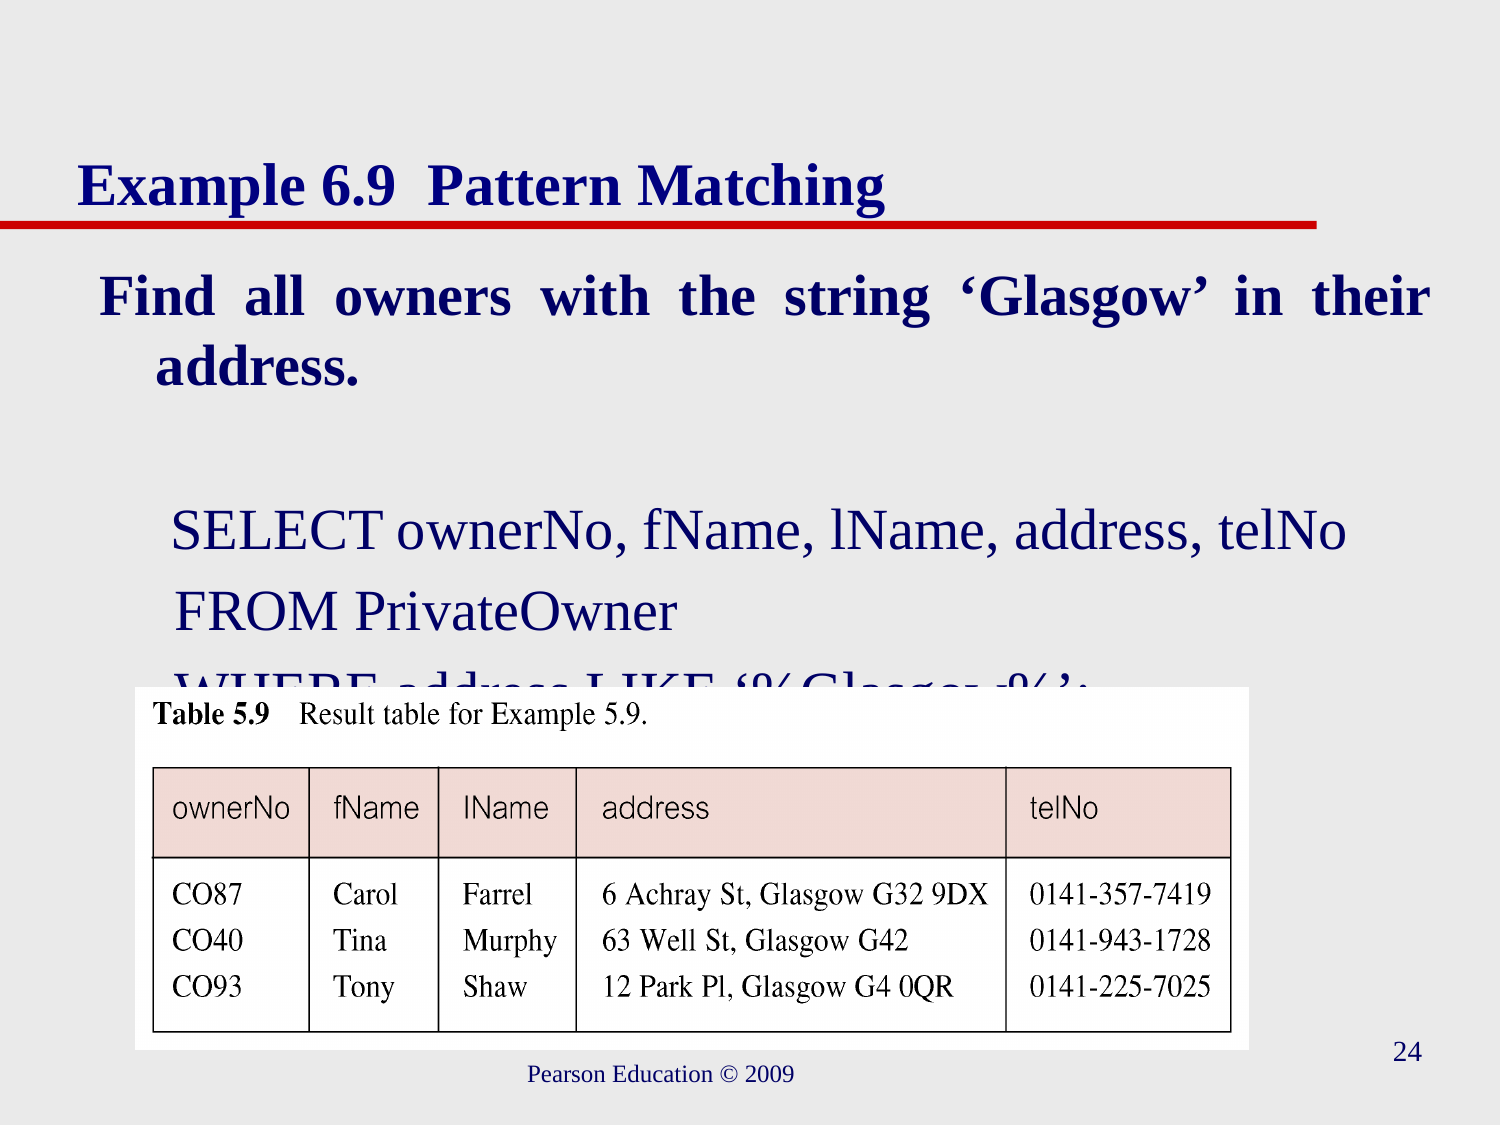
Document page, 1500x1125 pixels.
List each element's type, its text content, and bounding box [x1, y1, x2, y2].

list Find all owners with the string ‘Glasgow’ in their address. SELECT ownerNo, fName, lName, address, telNo FROM PrivateOwner WHERE address LIKE ‘%Glasgow%’; [84, 249, 1448, 926]
picture [135, 687, 1249, 1051]
text_box Pearson Education © 2009 [512, 1058, 1038, 1095]
slide_number 24 [1124, 1012, 1438, 1088]
title Example 6.9 Pattern Matching [62, 43, 1338, 226]
